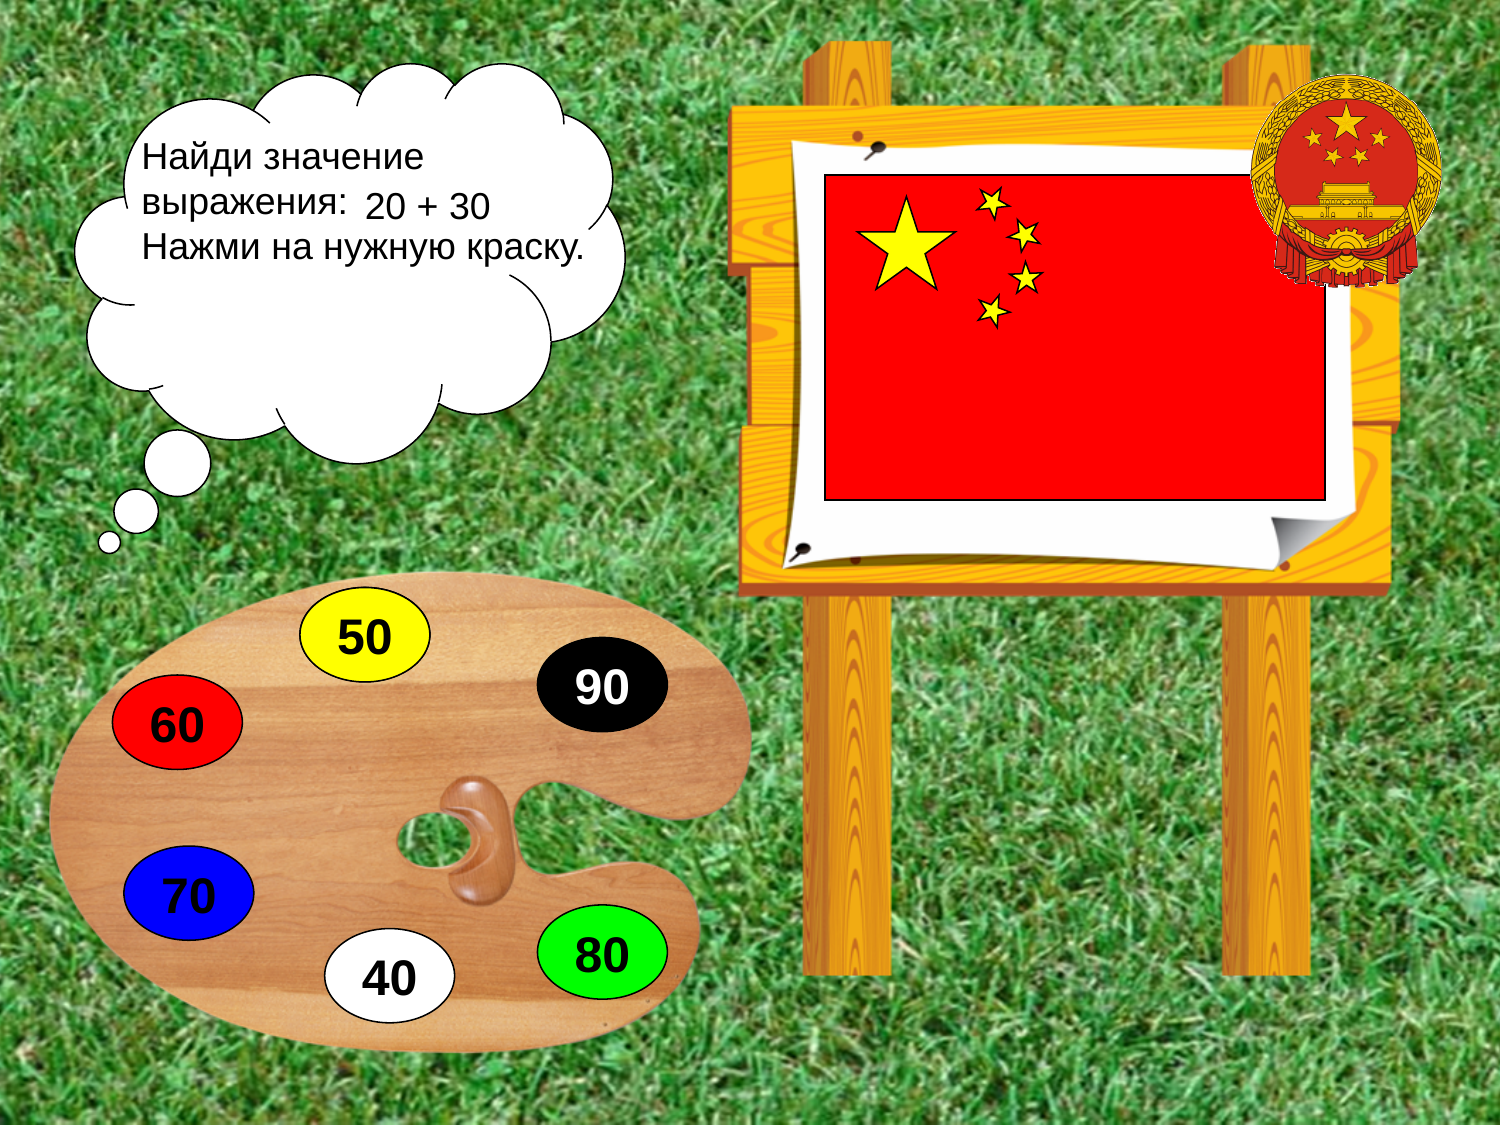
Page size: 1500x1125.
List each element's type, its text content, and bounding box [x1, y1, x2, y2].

text_box 70 [123, 846, 254, 941]
text_box [144, 429, 211, 497]
picture [0, 0, 1500, 1125]
text_box [601, 141, 626, 317]
text_box 40 [324, 928, 455, 1023]
text_box 80 [537, 904, 668, 1000]
text_box [113, 489, 159, 534]
text_box 20 + 30 [350, 174, 525, 235]
text_box [74, 165, 598, 464]
text_box 90 [537, 637, 668, 732]
text_box [148, 63, 585, 124]
text_box 50 [299, 587, 430, 682]
text_box Найди значение выражения: 80 - 20. Нажми на нужную краску. [126, 124, 601, 320]
text_box [98, 531, 121, 554]
text_box 60 [112, 675, 243, 770]
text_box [824, 174, 1326, 501]
